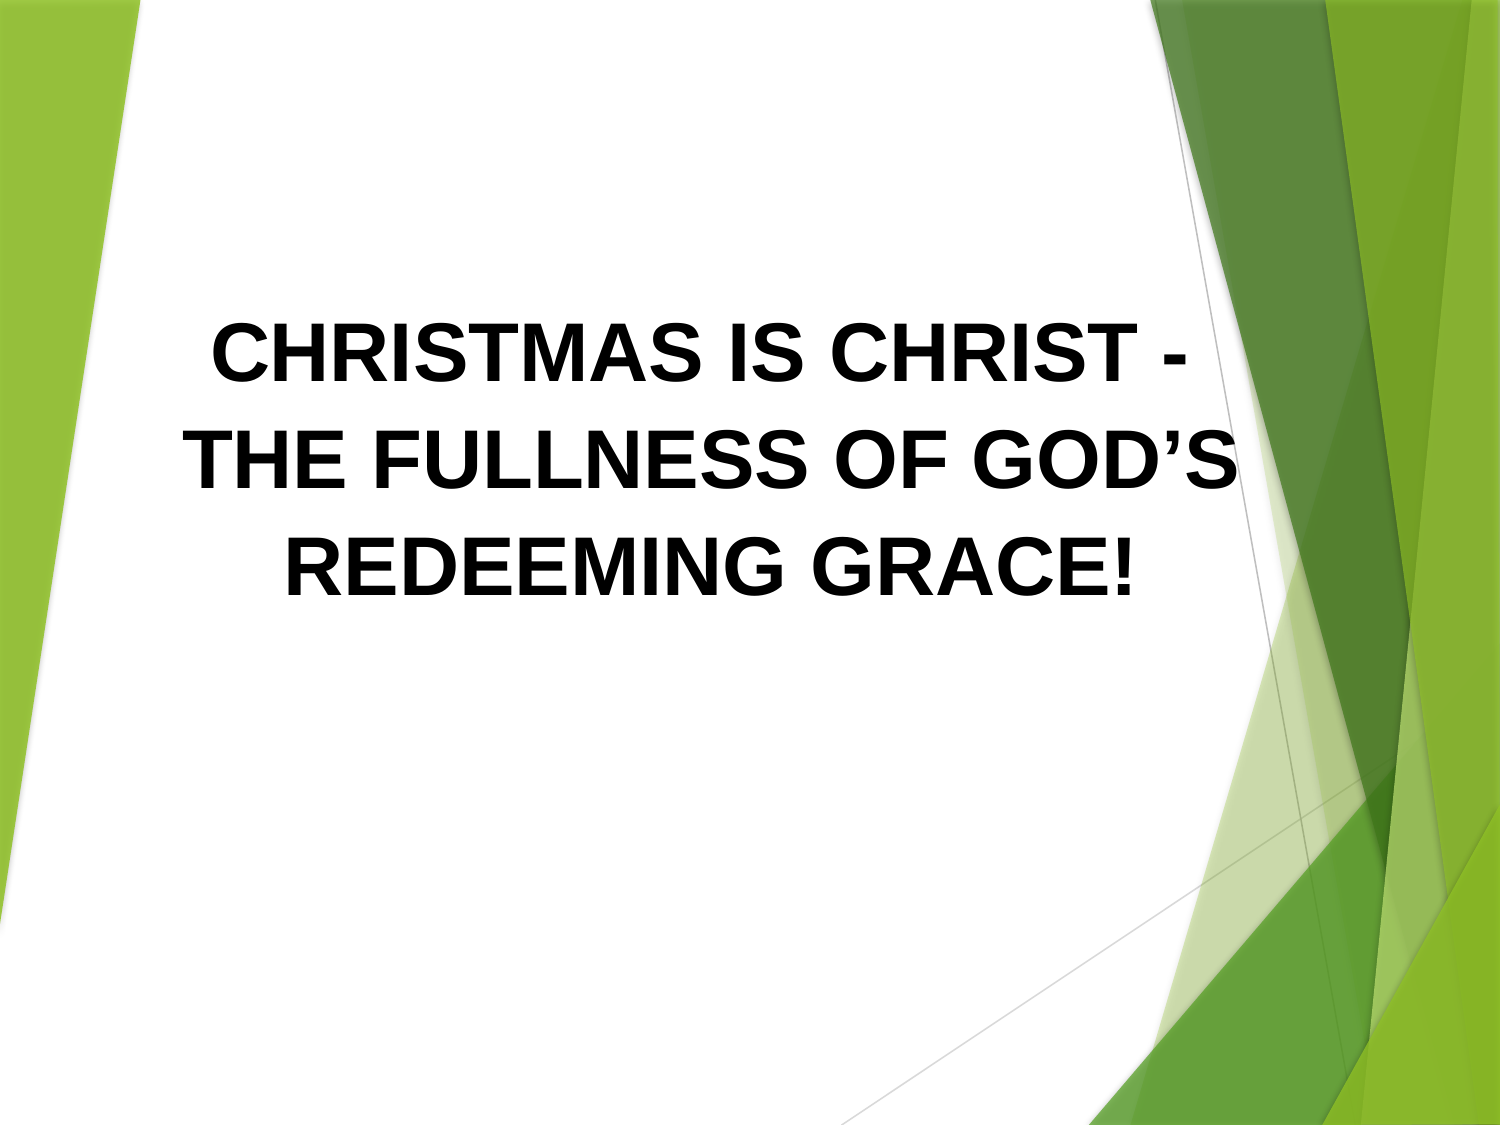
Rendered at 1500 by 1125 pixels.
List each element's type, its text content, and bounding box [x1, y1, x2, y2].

text_box CHRISTMAS IS CHRIST - THE FULLNESS OF GOD’S REDEEMING GRACE! [147, 283, 1276, 620]
